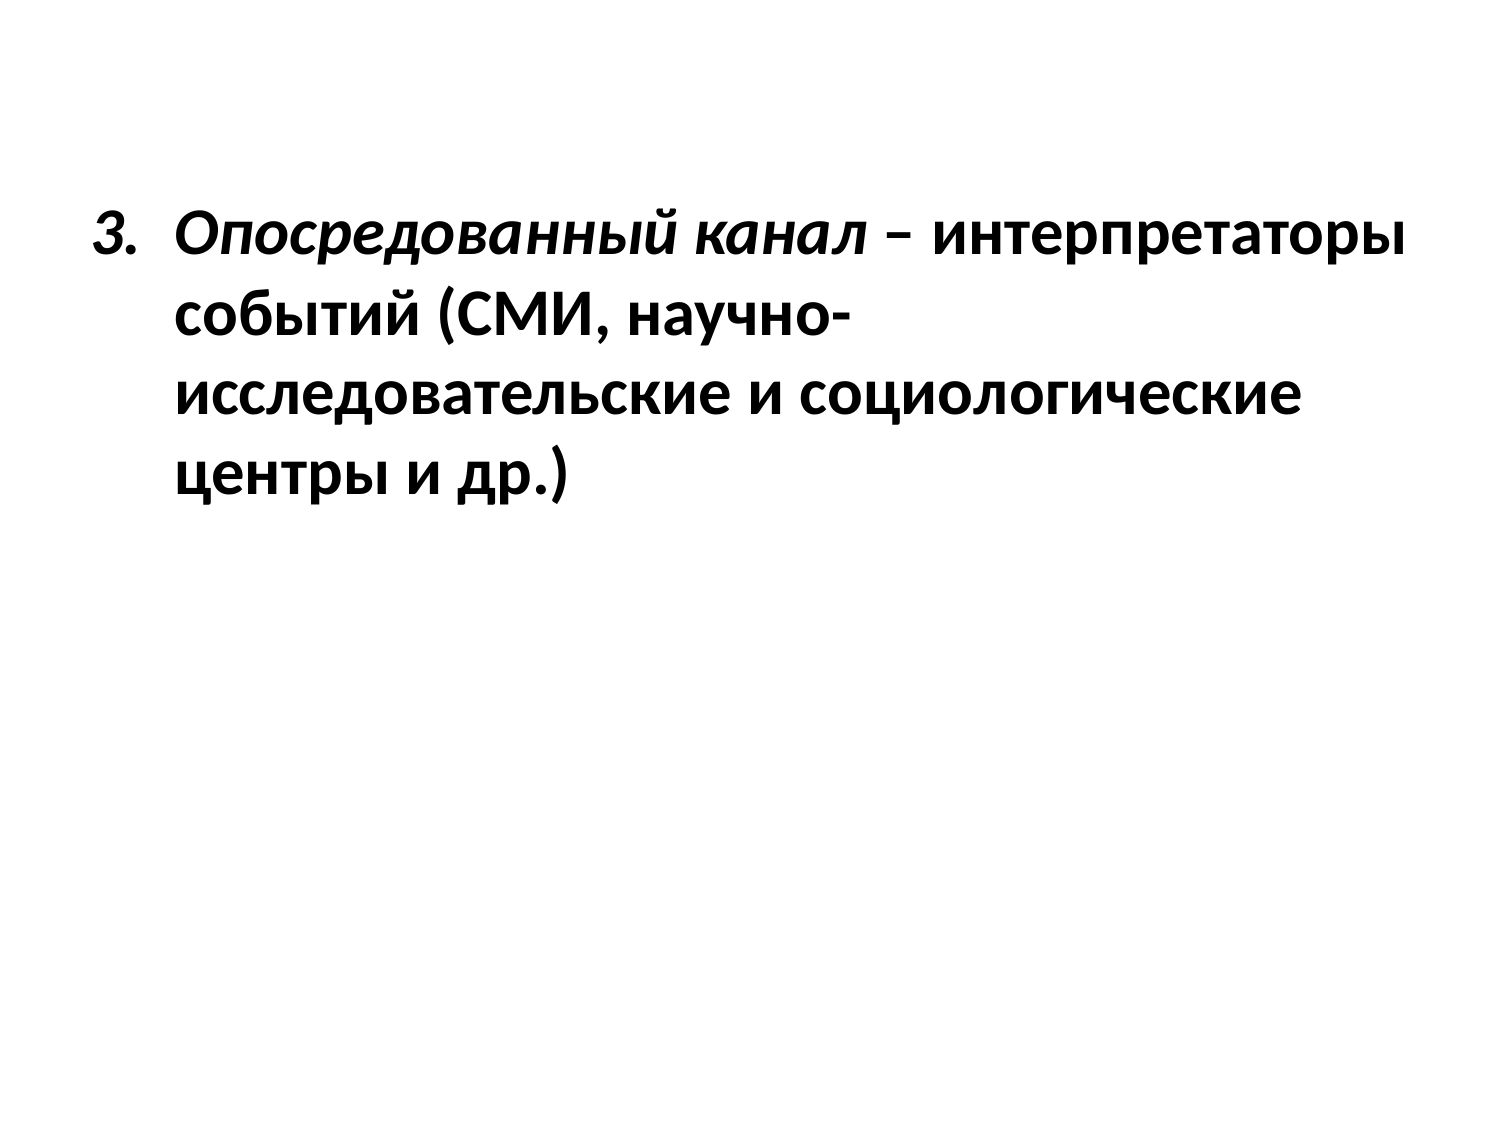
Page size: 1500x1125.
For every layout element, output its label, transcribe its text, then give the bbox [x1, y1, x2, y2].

list Опосредованный канал – интерпретаторы событий (СМИ, научно-исследовательские и социологические центры и др.) [75, 87, 1425, 1005]
